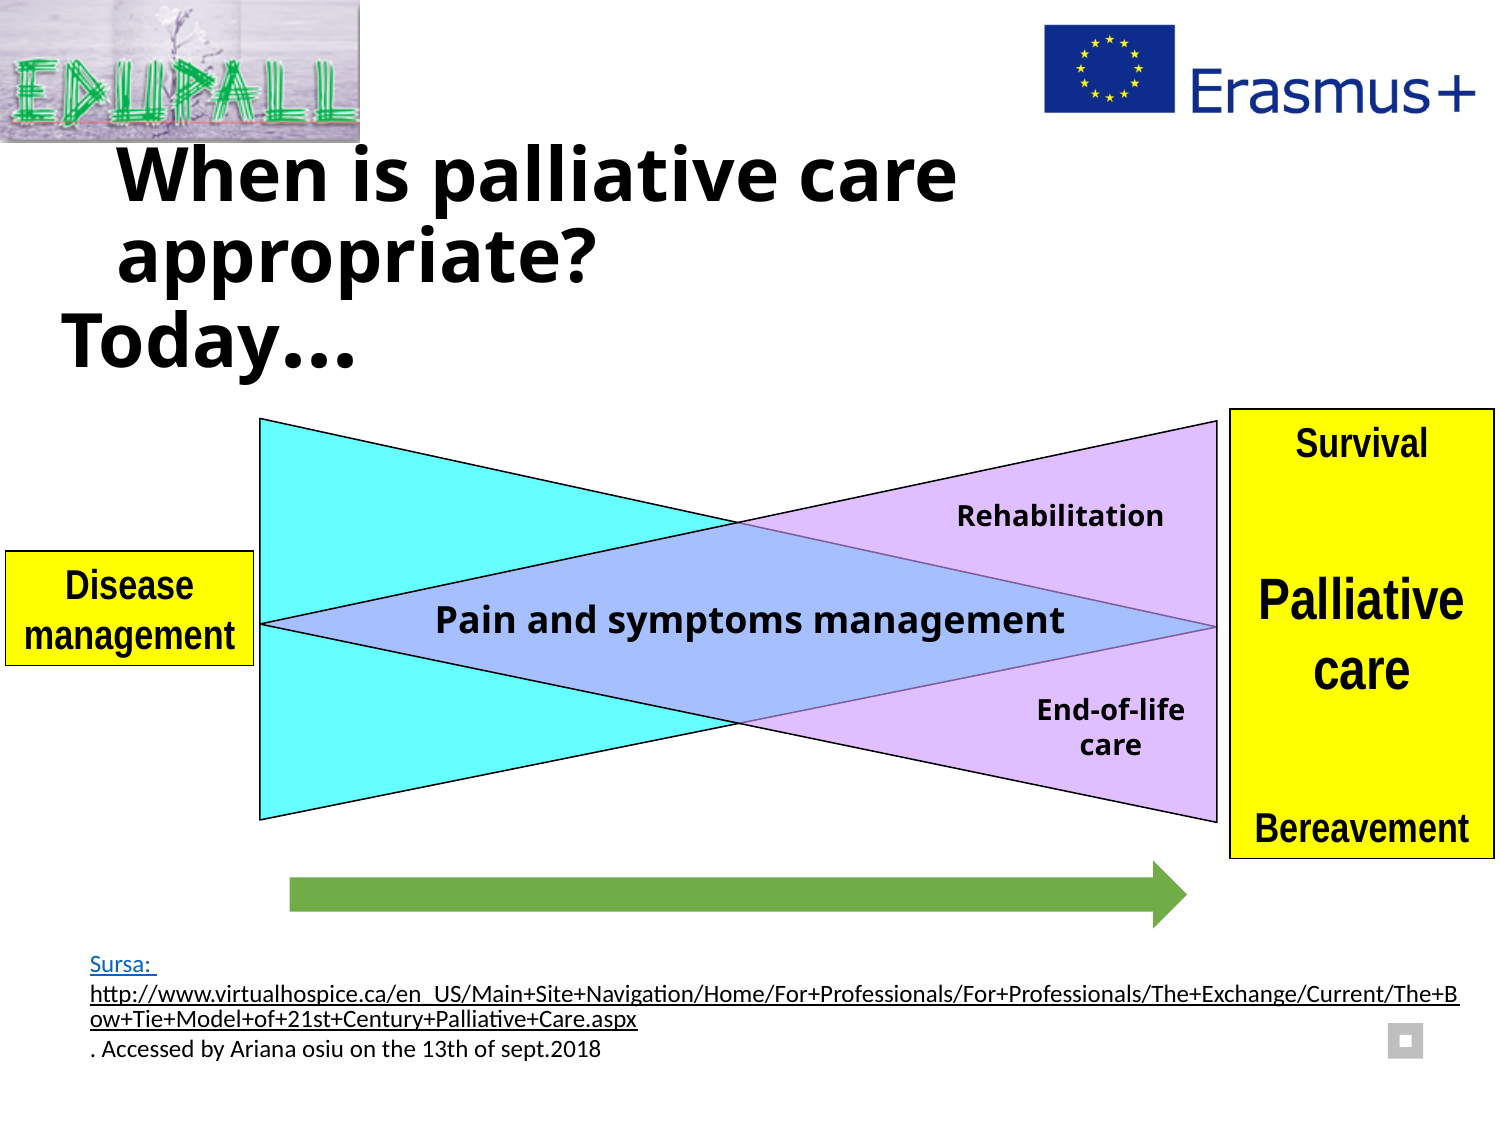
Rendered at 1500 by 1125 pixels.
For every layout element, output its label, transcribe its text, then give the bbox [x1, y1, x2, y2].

picture [1019, 0, 1500, 138]
text_box End-of-life care [1001, 683, 1221, 769]
text_box Sursa: http://www.virtualhospice.ca/en_US/Main+Site+Navigation/Home/For+Professionals/For+Professionals/The+Exchange/Current/The+Bow+Tie+Model+of+21st+Century+Palliative+Care.aspx. Accessed by Ariana osiu on the 13th of sept.2018 [74, 940, 1487, 1045]
text_box Disease management [5, 550, 254, 666]
text_box [289, 860, 1188, 929]
text_box Today... [45, 268, 795, 393]
text_box [259, 611, 319, 637]
text_box [259, 418, 736, 624]
text_box Rehabilitation [941, 490, 1220, 540]
text_box [259, 625, 737, 820]
text_box Survival Palliative care Bereavement [1229, 408, 1495, 859]
title When is palliative care appropriate? [101, 148, 1395, 289]
picture [0, 0, 360, 143]
text_box Pain and symptoms management [319, 588, 1182, 649]
text_box [380, 420, 1217, 823]
